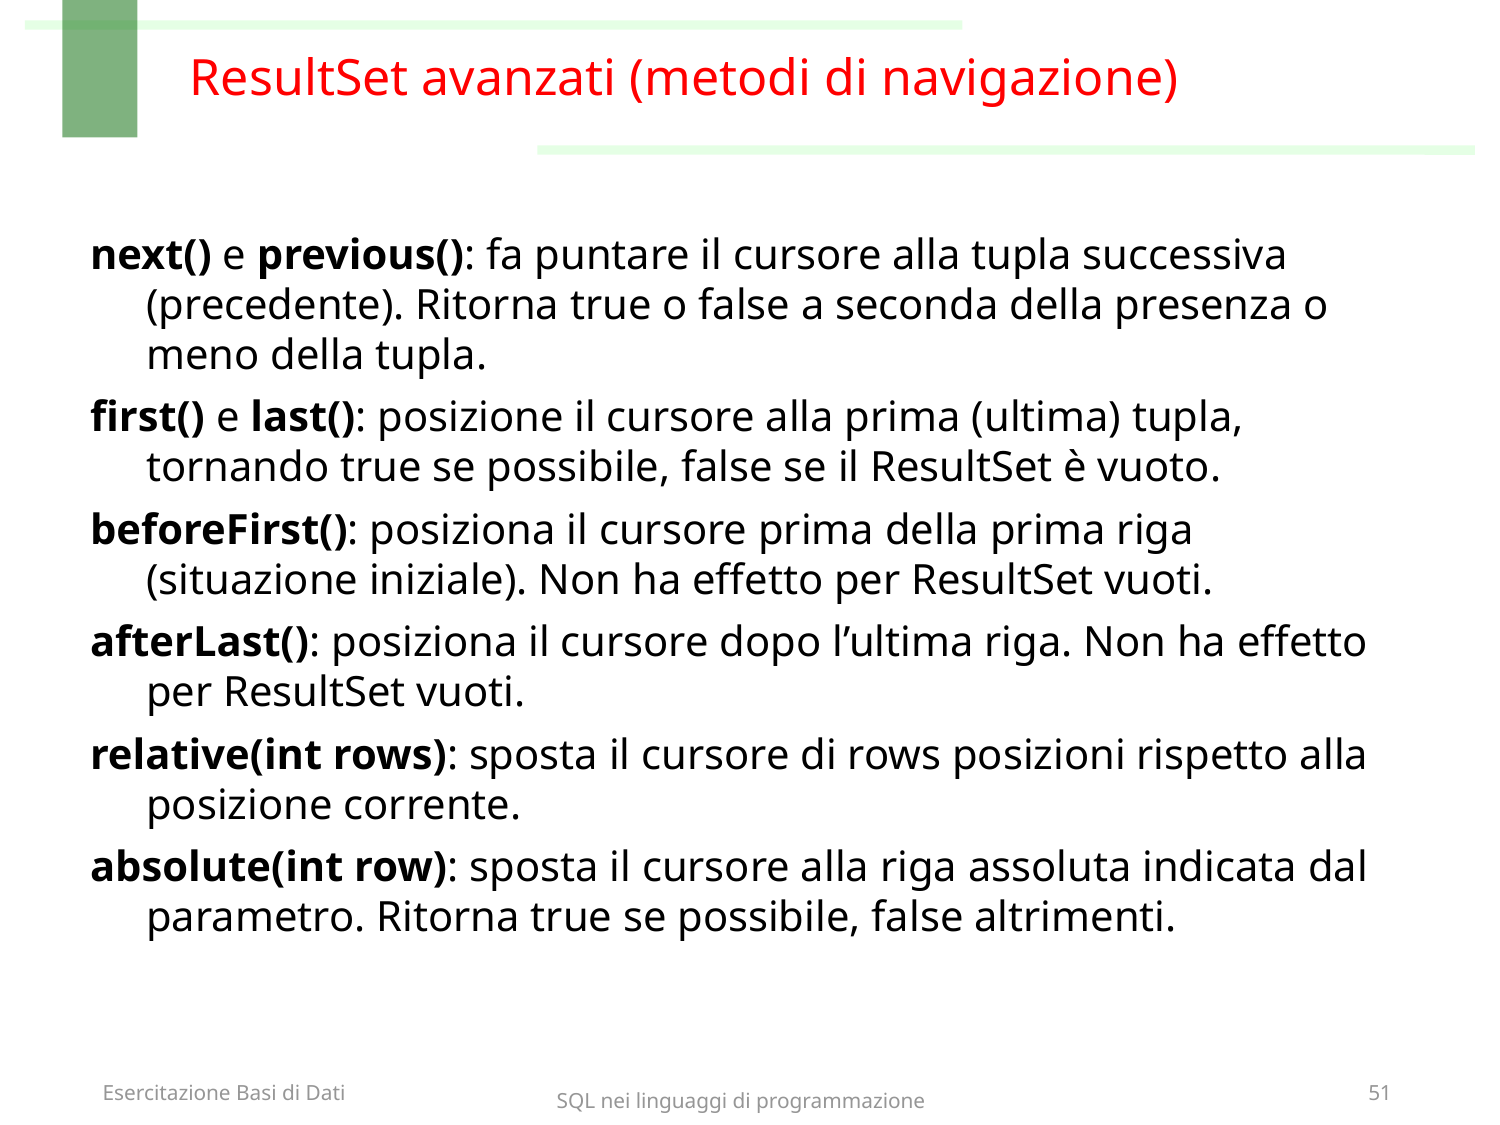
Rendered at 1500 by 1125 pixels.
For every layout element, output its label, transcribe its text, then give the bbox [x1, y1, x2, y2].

list next() e previous(): fa puntare il cursore alla tupla successiva (precedente). Ritorna true o false a seconda della presenza o meno della tupla. first() e last(): posizione il cursore alla prima (ultima) tupla, tornando true se possibile, false se il ResultSet è vuoto. beforeFirst(): posiziona il cursore prima della prima riga (situazione iniziale). Non ha effetto per ResultSet vuoti. afterLast(): posiziona il cursore dopo l’ultima riga. Non ha effetto per ResultSet vuoti. relative(int rows): sposta il cursore di rows posizioni rispetto alla posizione corrente. absolute(int row): sposta il cursore alla riga assoluta indicata dal parametro. Ritorna true se possibile, false altrimenti. [75, 219, 1425, 1022]
title ResultSet avanzati (metodi di navigazione) [174, 24, 1425, 125]
footer SQL nei linguaggi di programmazione [425, 1082, 1057, 1120]
